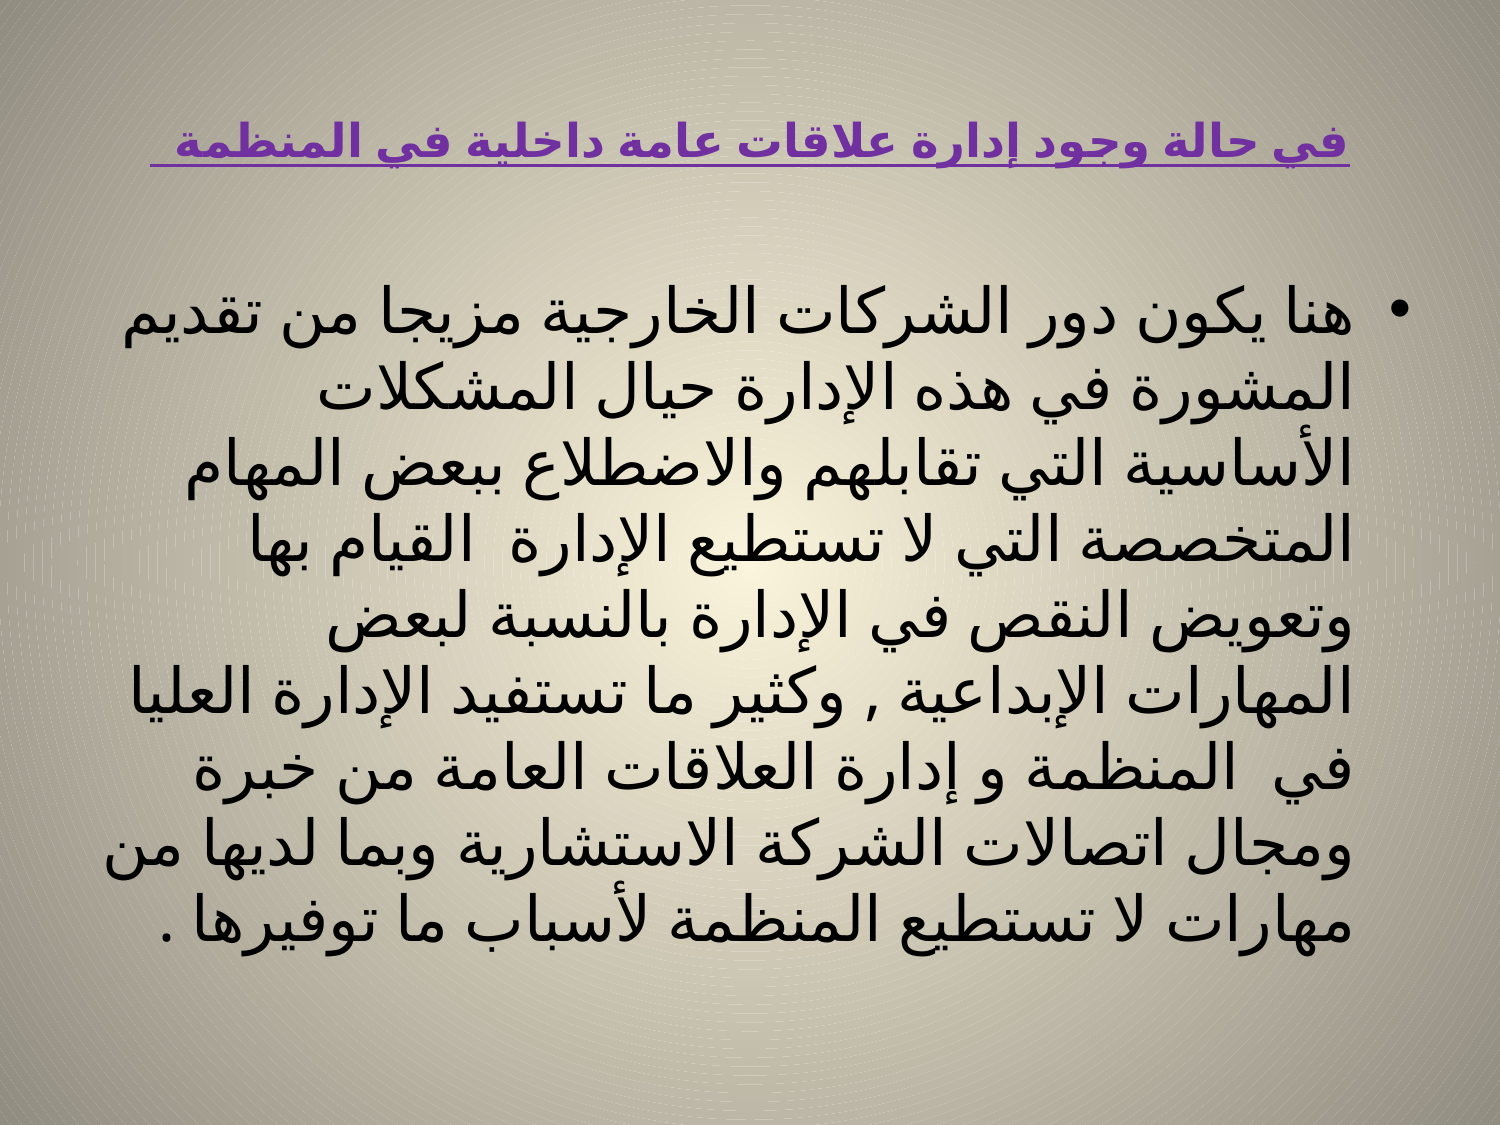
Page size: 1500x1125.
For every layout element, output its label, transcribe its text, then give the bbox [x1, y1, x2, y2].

list هنا يكون دور الشركات الخارجية مزيجا من تقديم المشورة في هذه الإدارة حيال المشكلات الأساسية التي تقابلهم والاضطلاع ببعض المهام المتخصصة التي لا تستطيع الإدارة القيام بها وتعويض النقص في الإدارة بالنسبة لبعض المهارات الإبداعية , وكثير ما تستفيد الإدارة العليا في المنظمة و إدارة العلاقات العامة من خبرة ومجال اتصالات الشركة الاستشارية وبما لديها من مهارات لا تستطيع المنظمة لأسباب ما توفيرها . [75, 262, 1425, 1005]
title في حالة وجود إدارة علاقات عامة داخلية في المنظمة [75, 45, 1425, 233]
